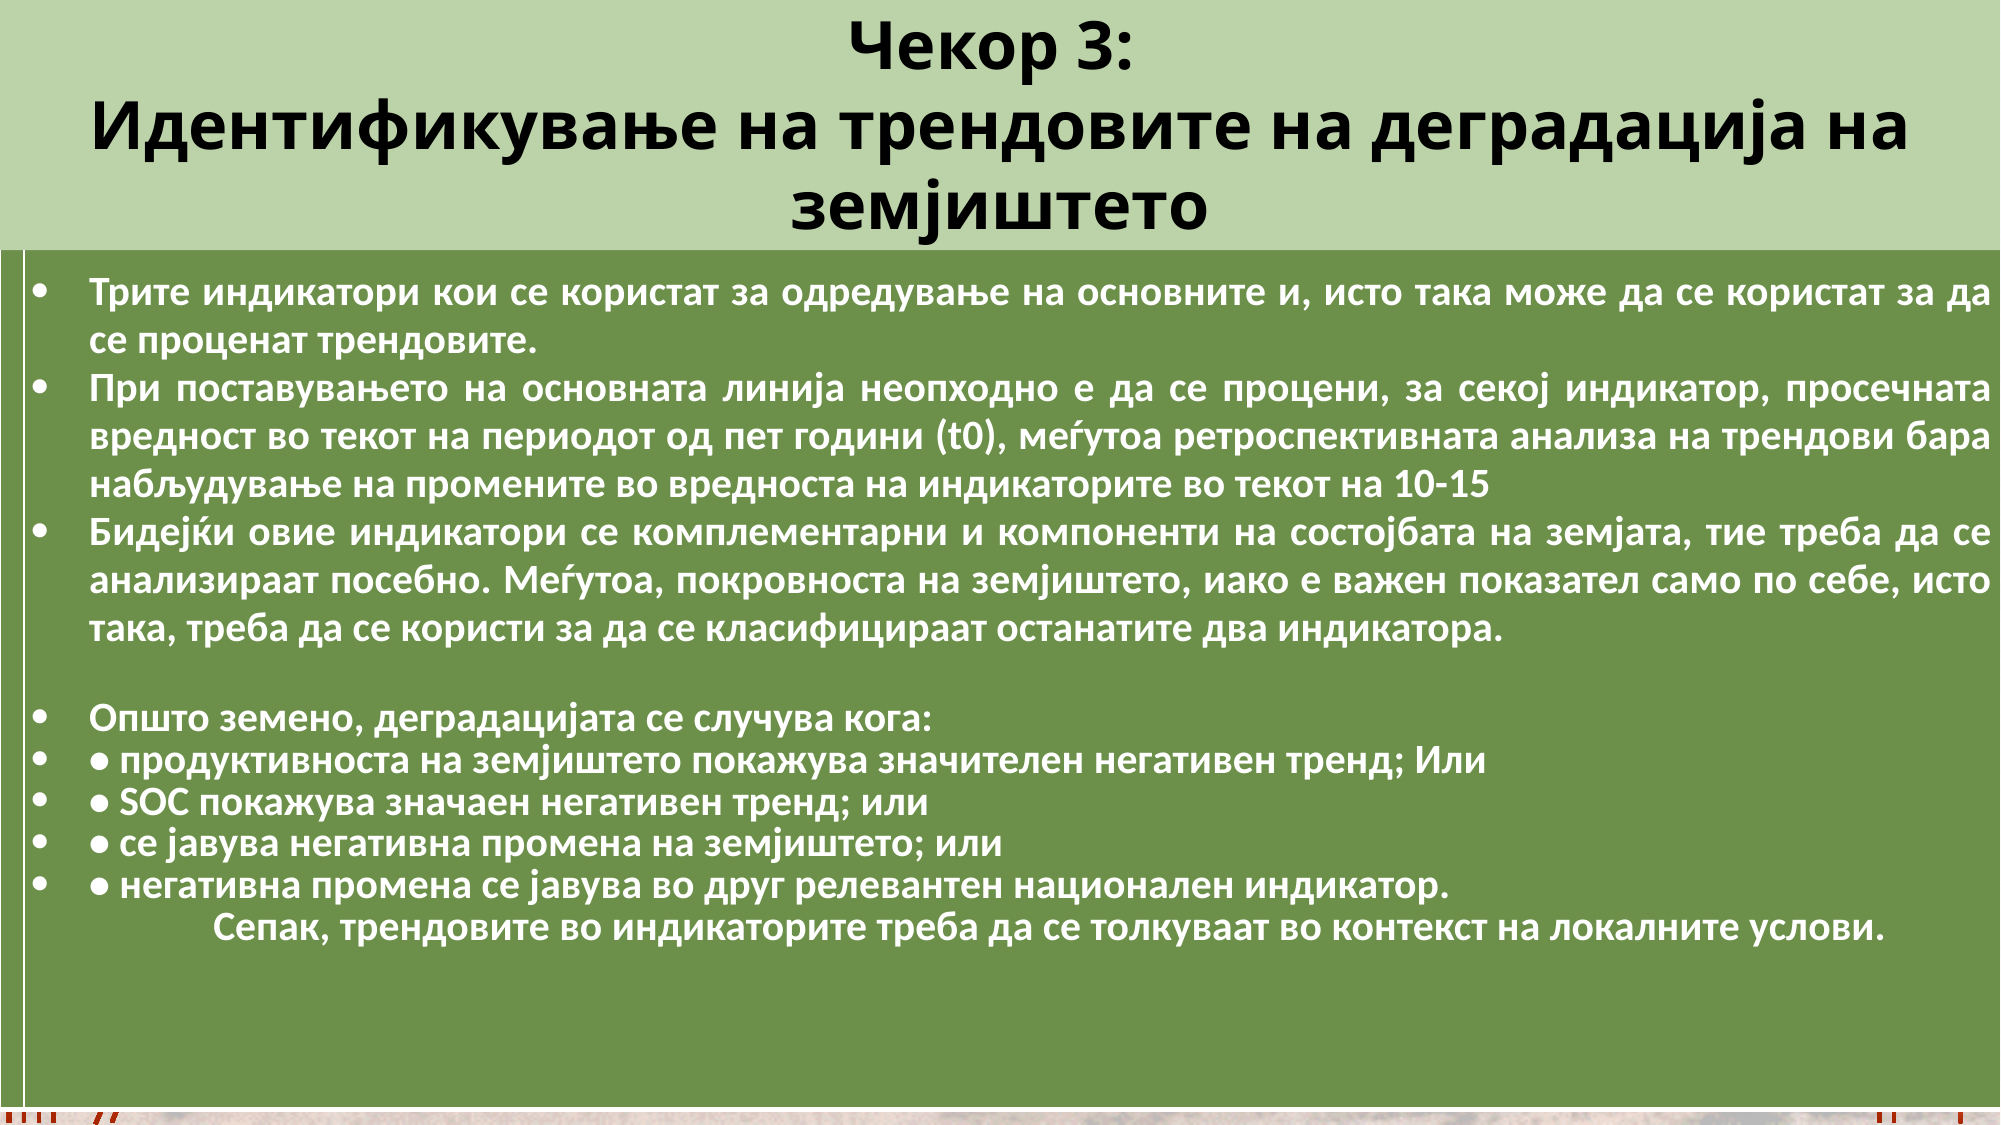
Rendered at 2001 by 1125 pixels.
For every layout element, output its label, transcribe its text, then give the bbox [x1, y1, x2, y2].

text_box Чекор 3: Идентификување на трендовите на деградација на земјиштето [0, 0, 2000, 251]
table_header [1, 251, 23, 1107]
table_header Како да ги процениме трендовите на деградација на земјиштето? Трите индикатори кои се користат за одредување на основните и, исто така може да се користат за да се проценат трендовите. При поставувањето на основната линија неопходно е да се процени, за секој индикатор, просечната вредност во текот на периодот од пет години (t0), меѓутоа ретроспективната анализа на трендови бара набљудување на промените во вредноста на индикаторите во текот на 10-15 Бидејќи овие индикатори се комплементарни и компоненти на состојбата на земјата, тие треба да се анализираат посебно. Меѓутоа, покровноста на земјиштето, иако е важен показател само по себе, исто така, треба да се користи за да се класифицираат останатите два индикатора. Општо земено, деградацијата се случува кога: • продуктивноста на земјиштето покажува значителен негативен тренд; Или • ЅОС покажува значаен негативен тренд; или • се јавува негативна промена на земјиштето; или • негативна промена се јавува во друг релевантен национален индикатор. Сепак, трендовите во индикаторите треба да се толкуваат во контекст на локалните услови. [25, 251, 2000, 1107]
